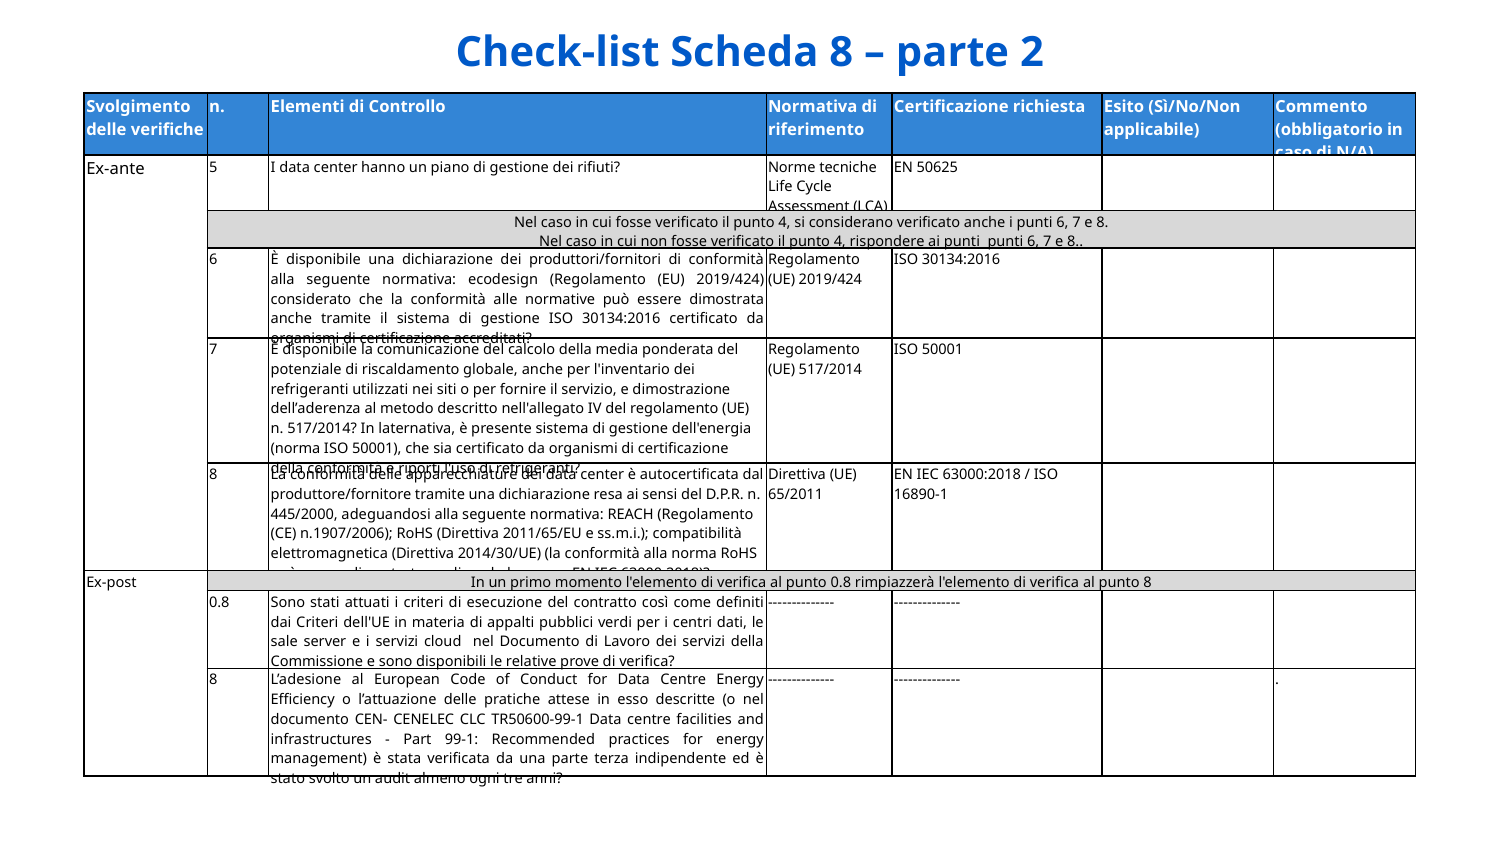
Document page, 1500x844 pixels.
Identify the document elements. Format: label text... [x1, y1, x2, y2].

table_header Commento (obbligatorio in caso di N/A) [1274, 94, 1415, 154]
table_cell ISO 30134:2016 [893, 249, 1101, 337]
table_header Normativa di riferimento [767, 94, 891, 154]
table_cell [1103, 591, 1273, 668]
table_cell I data center hanno un piano di gestione dei rifiuti? [269, 156, 766, 210]
table_cell È disponibile una dichiarazione dei produttori/fornitori di conformità alla seguente normativa: ecodesign (Regolamento (EU) 2019/424) considerato che la conformità alle normative può essere dimostrata anche tramite il sistema di gestione ISO 30134:2016 certificato da organismi di certificazione accreditati? [269, 249, 766, 337]
table_cell [1103, 339, 1273, 462]
table_cell Ex-ante [85, 156, 207, 570]
table_cell In un primo momento l'elemento di verifica al punto 0.8 rimpiazzerà l'elemento di verifica al punto 8 [208, 571, 1415, 590]
table_cell Regolamento (UE) 2019/424 [767, 249, 891, 337]
text_box Check-list Scheda 8 – parte 2 [374, 17, 1125, 83]
table_cell -------------- [893, 669, 1101, 775]
table_cell Nel caso in cui fosse verificato il punto 4, si considerano verificato anche i punti 6, 7 e 8. Nel caso in cui non fosse verificato il punto 4, rispondere ai punti punti 6, 7 e 8.. [208, 211, 1415, 247]
table_cell [1103, 464, 1273, 570]
table_cell -------------- [893, 591, 1101, 668]
table_cell 8 [208, 669, 268, 775]
table_cell -------------- [767, 669, 891, 775]
table_header Esito (Sì/No/Non applicabile) [1103, 94, 1273, 154]
table_cell [1103, 669, 1273, 775]
table_cell Sono stati attuati i criteri di esecuzione del contratto così come definiti dai Criteri dell'UE in materia di appalti pubblici verdi per i centri dati, le sale server e i servizi cloud nel Documento di Lavoro dei servizi della Commissione e sono disponibili le relative prove di verifica? [269, 591, 766, 668]
table_cell È disponibile la comunicazione del calcolo della media ponderata del potenziale di riscaldamento globale, anche per l'inventario dei refrigeranti utilizzati nei siti o per fornire il servizio, e dimostrazione dell’aderenza al metodo descritto nell'allegato IV del regolamento (UE) n. 517/2014? In laternativa, è presente sistema di gestione dell'energia (norma ISO 50001), che sia certificato da organismi di certificazione della conformità e riporti l'uso di refrigeranti? [269, 339, 766, 462]
table_cell [1274, 339, 1415, 462]
table_cell [1274, 464, 1415, 570]
table_cell La conformità delle apparecchiature dei data center è autocertificata dal produttore/fornitore tramite una dichiarazione resa ai sensi del D.P.R. n. 445/2000, adeguandosi alla seguente normativa: REACH (Regolamento (CE) n.1907/2006); RoHS (Direttiva 2011/65/EU e ss.m.i.); compatibilità elettromagnetica (Direttiva 2014/30/UE) (la conformità alla norma RoHS può essere dimostrata applicando la norma EN IEC 63000:2018)? [269, 464, 766, 570]
table_header n. [208, 94, 268, 154]
table_cell ISO 50001 [893, 339, 1101, 462]
table_cell [1274, 591, 1415, 668]
table_cell 0.8 [208, 591, 268, 668]
table_cell 8 [208, 464, 268, 570]
table_cell [1274, 249, 1415, 337]
table_cell 7 [208, 339, 268, 462]
table_cell Ex-post [85, 571, 207, 775]
table_header Svolgimento delle verifiche [85, 94, 207, 154]
table_header Elementi di Controllo [269, 94, 766, 154]
table_cell [1103, 156, 1273, 210]
table_cell [1103, 249, 1273, 337]
table_cell 5 [208, 156, 268, 210]
table_cell [1274, 156, 1415, 210]
table_cell Regolamento (UE) 517/2014 [767, 339, 891, 462]
table_cell EN 50625 [893, 156, 1101, 210]
table_cell Norme tecniche Life Cycle Assessment (LCA) [767, 156, 891, 210]
table_cell EN IEC 63000:2018 / ISO 16890-1 [893, 464, 1101, 570]
table_cell -------------- [767, 591, 891, 668]
table_header Certificazione richiesta [893, 94, 1101, 154]
table_cell 6 [208, 249, 268, 337]
table_cell L’adesione al European Code of Conduct for Data Centre Energy Efficiency o l’attuazione delle pratiche attese in esso descritte (o nel documento CEN- CENELEC CLC TR50600-99-1 Data centre facilities and infrastructures - Part 99-1: Recommended practices for energy management) è stata verificata da una parte terza indipendente ed è stato svolto un audit almeno ogni tre anni? [269, 669, 766, 775]
table_cell . [1274, 669, 1415, 775]
table_cell Direttiva (UE) 65/2011 [767, 464, 891, 570]
